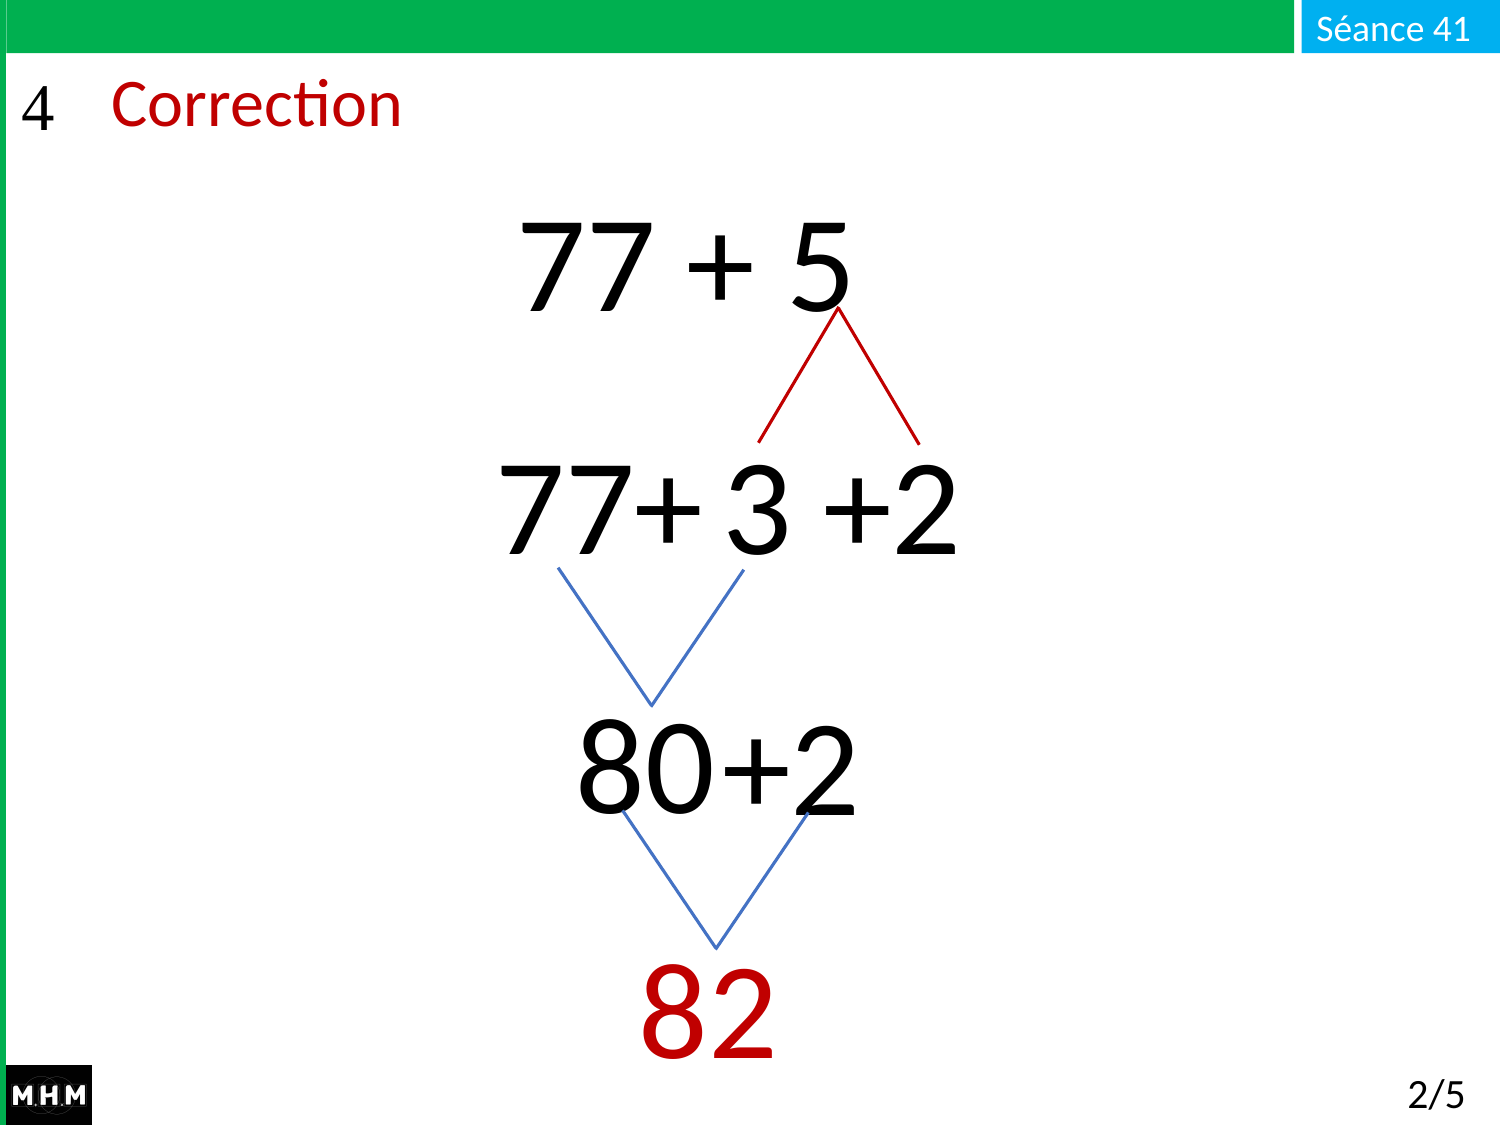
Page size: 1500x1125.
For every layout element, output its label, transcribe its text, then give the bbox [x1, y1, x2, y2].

title Correction [96, 60, 1391, 150]
text_box 82 [624, 914, 845, 1094]
text_box 77 + 5 [480, 166, 924, 346]
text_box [758, 306, 920, 445]
text_box +2 [707, 670, 981, 850]
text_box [622, 810, 809, 950]
text_box 3 +2 [765, 409, 1171, 590]
text_box 80 [560, 707, 707, 849]
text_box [558, 567, 744, 707]
list 2/5 [1373, 1064, 1500, 1125]
text_box 77+ [480, 409, 765, 590]
picture [6, 1065, 92, 1125]
